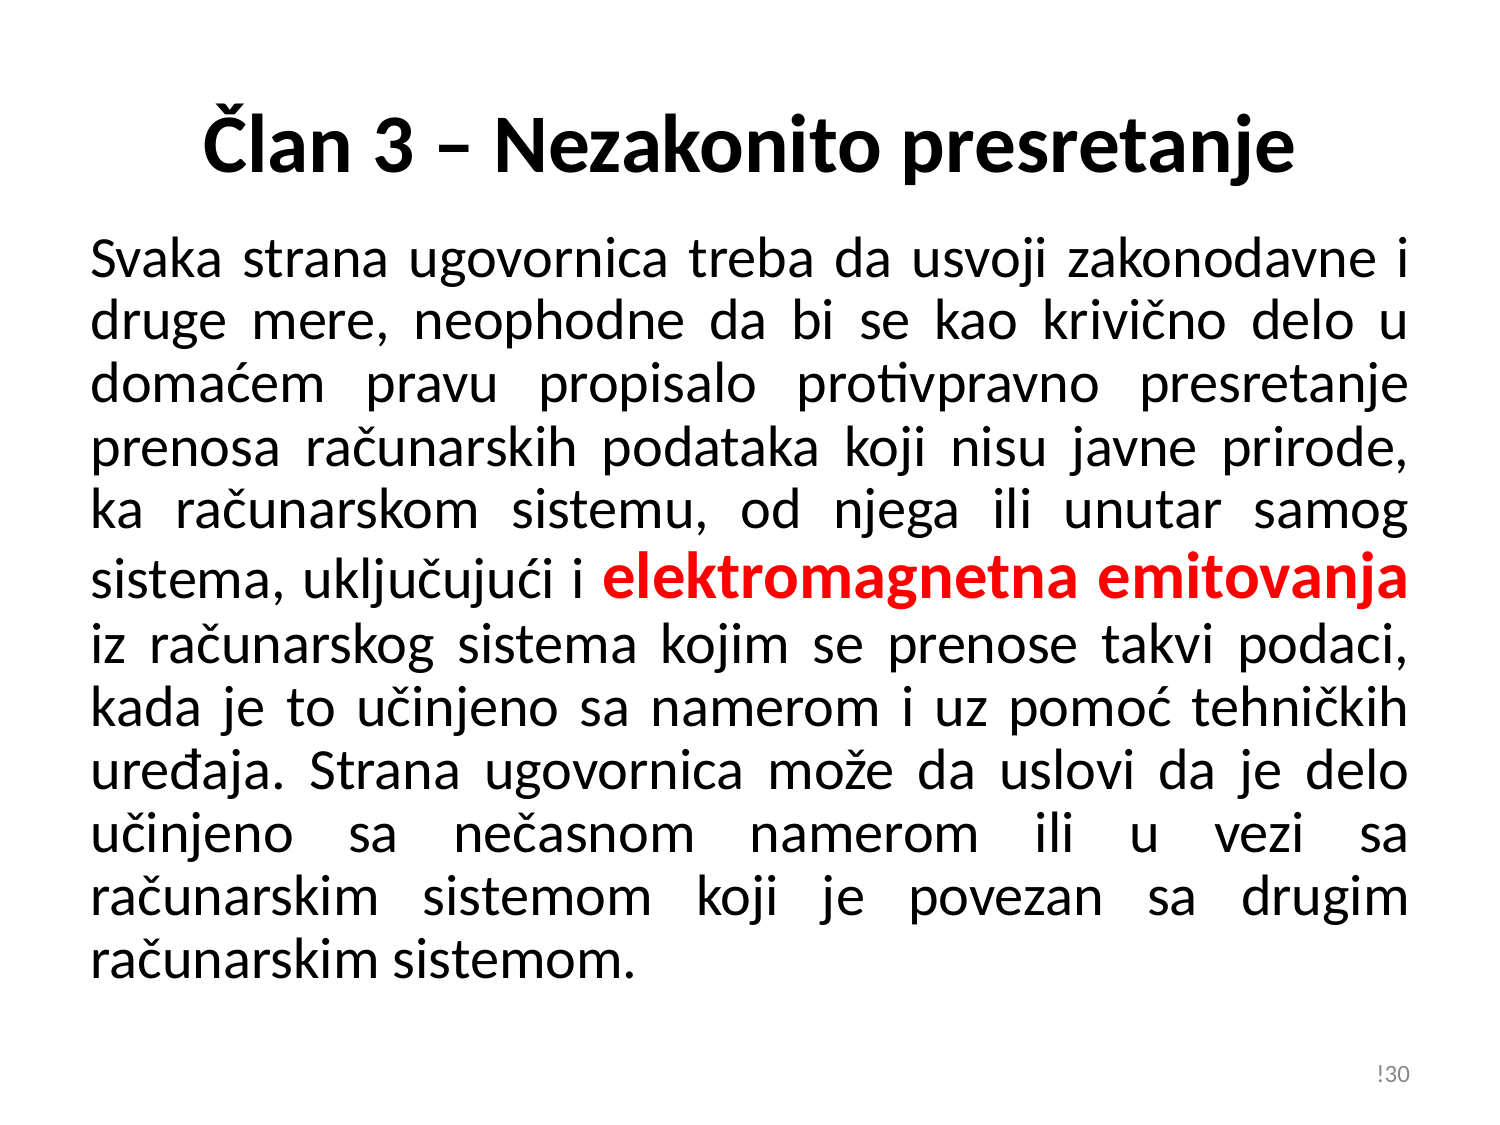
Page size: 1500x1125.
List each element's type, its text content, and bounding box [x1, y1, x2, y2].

title Član 3 – Nezakonito presretanje [74, 44, 1426, 219]
list Svaka strana ugovornica treba da usvoji zakonodavne i druge mere, neophodne da bi se kao krivično delo u domaćem pravu propisalo protivpravno presretanje prenosa računarskih podataka koji nisu javne prirode, ka računarskom sistemu, od njega ili unutar samog sistema, uključujući i elektromagnetna emitovanja iz računarskog sistema kojim se prenose takvi podaci, kada je to učinjeno sa namerom i uz pomoć tehničkih uređaja. Strana ugovornica može da uslovi da je delo učinjeno sa nečasnom namerom ili u vezi sa računarskim sistemom koji je povezan sa drugim računarskim sistemom. [74, 219, 1426, 962]
slide_number !30 [1074, 1042, 1425, 1103]
